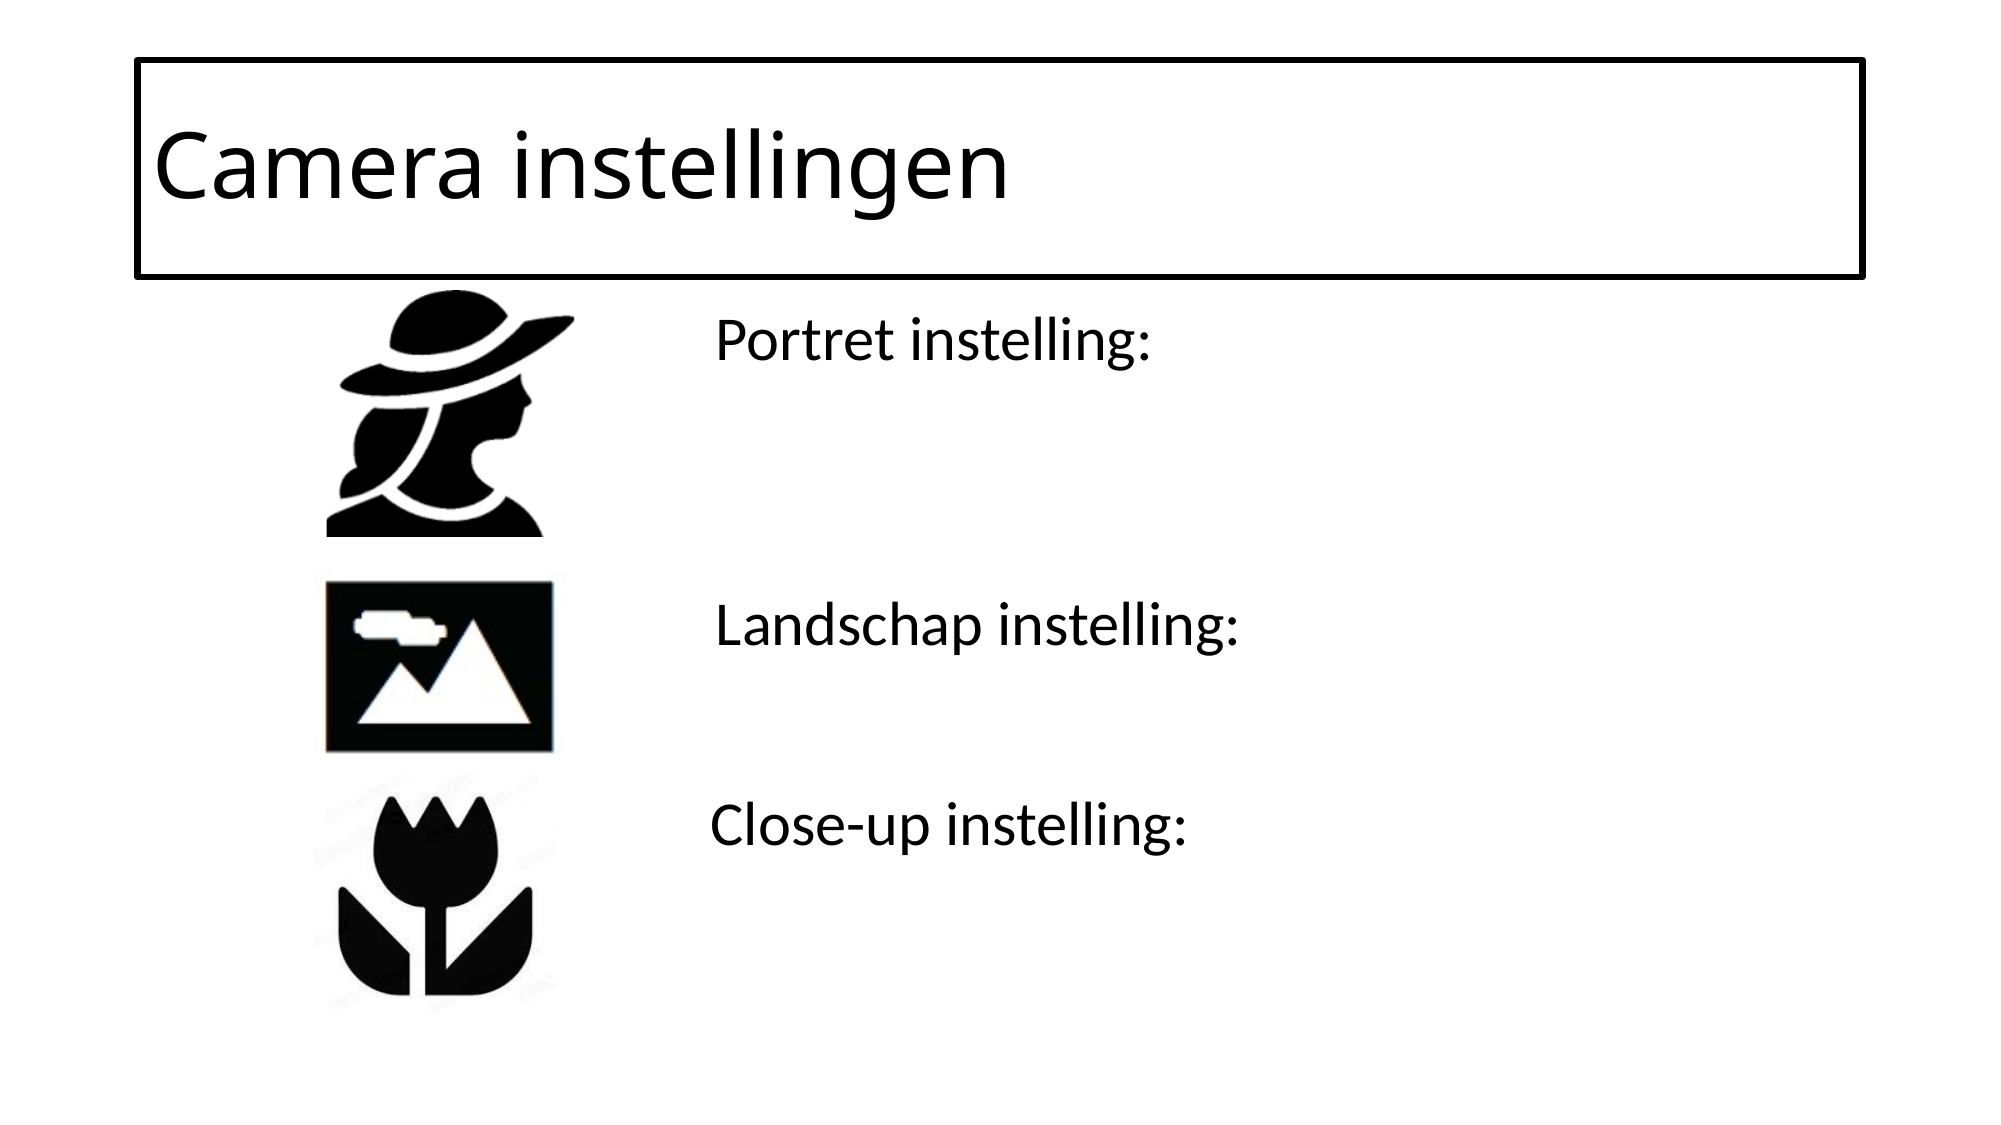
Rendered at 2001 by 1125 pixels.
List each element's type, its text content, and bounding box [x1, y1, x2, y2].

text_box Portret instelling: [701, 290, 1672, 381]
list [326, 290, 575, 537]
text_box Landschap instelling: [701, 575, 1672, 666]
picture [314, 775, 557, 1018]
text_box Close-up instelling: [696, 775, 1667, 865]
picture [314, 569, 567, 764]
title Camera instellingen [137, 59, 1863, 278]
